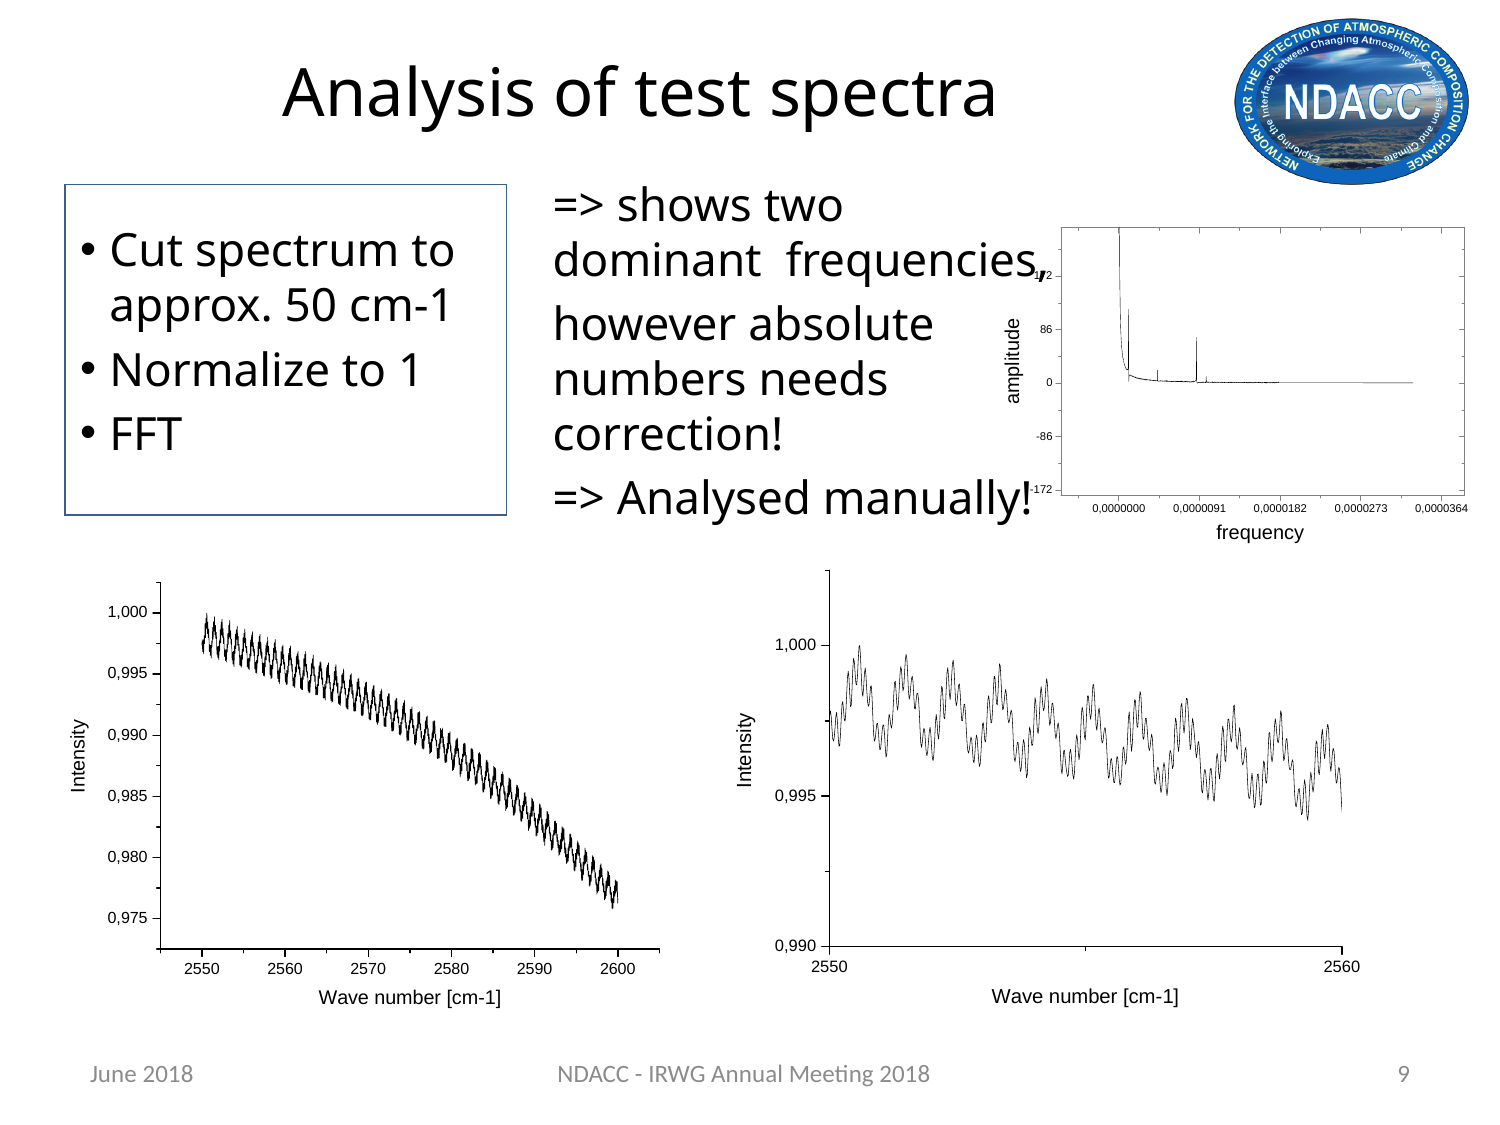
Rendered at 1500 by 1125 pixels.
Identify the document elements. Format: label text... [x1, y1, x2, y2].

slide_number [75, 1044, 425, 1103]
text_box => shows two dominant frequencies, however absolute numbers needs correction! => Analysed manually! [537, 138, 1074, 521]
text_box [694, 509, 1448, 1036]
slide_number 9 [1074, 1044, 1425, 1103]
picture [988, 207, 1500, 566]
picture [1234, 18, 1469, 185]
text_box Cut spectrum to approx. 50 cm-1 Normalize to 1 FFT [64, 184, 507, 516]
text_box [29, 522, 689, 1036]
text_box Analysis of test spectra [94, 42, 1258, 159]
footer NDACC - IRWG Annual Meeting 2018 [512, 1044, 988, 1103]
